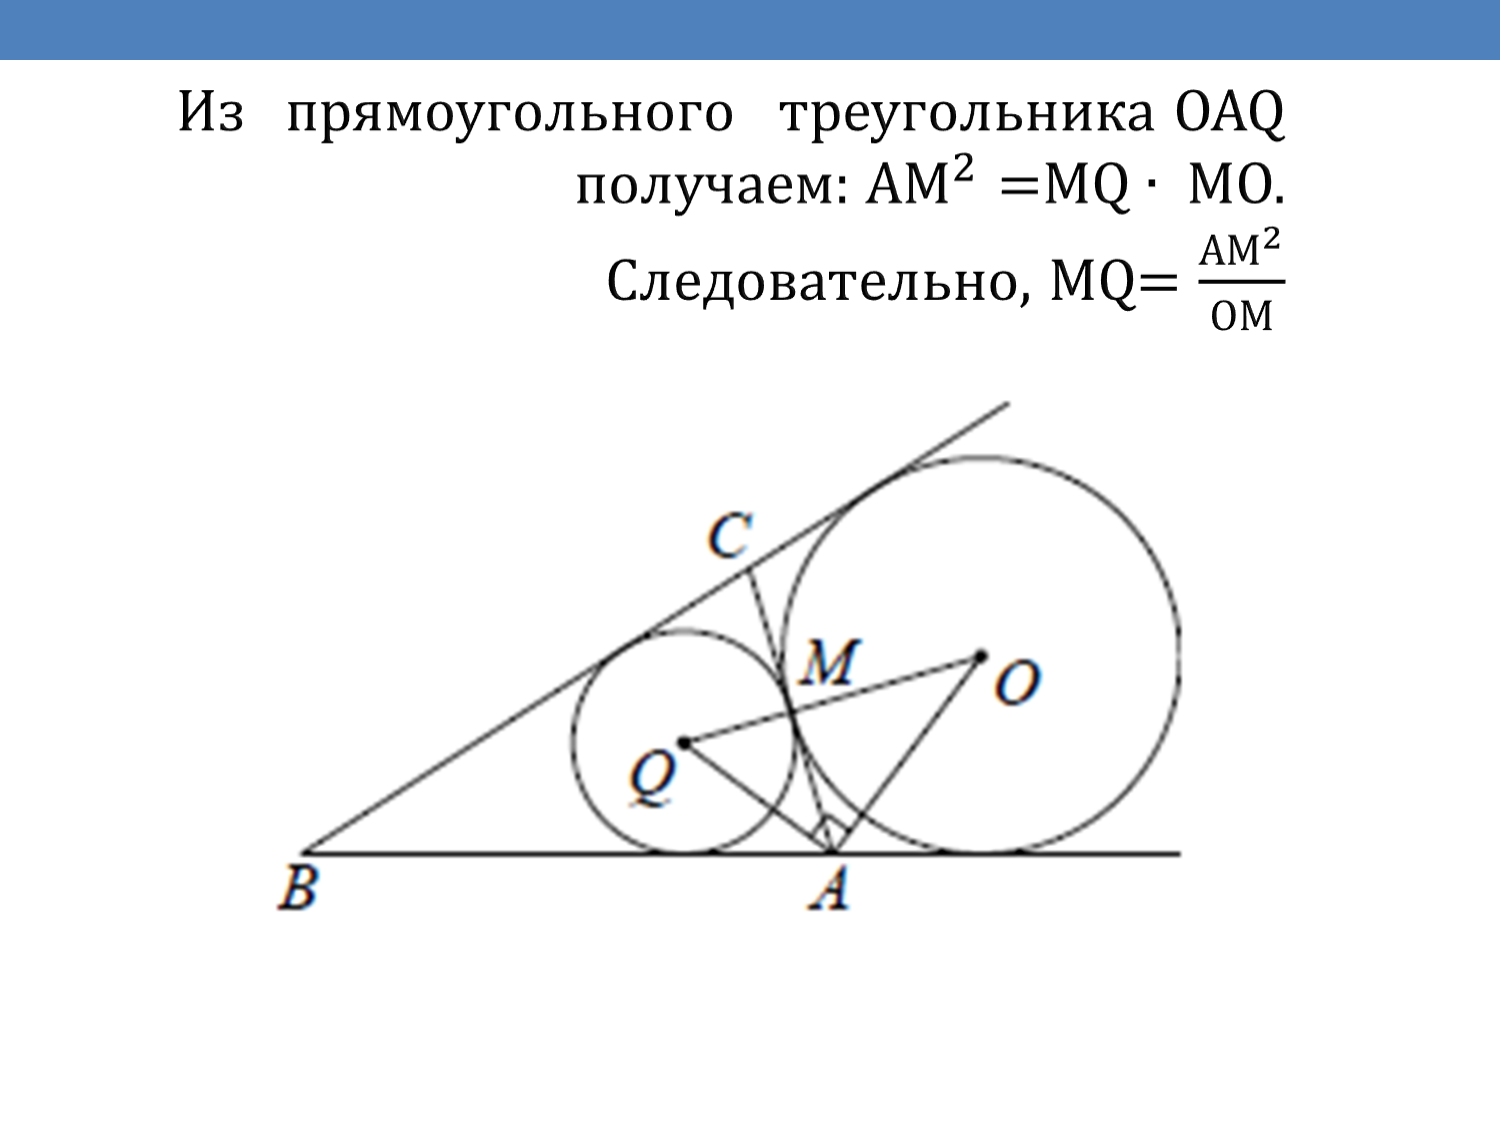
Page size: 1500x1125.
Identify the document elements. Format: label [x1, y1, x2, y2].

text_box [150, 41, 1300, 338]
picture [249, 345, 1251, 938]
